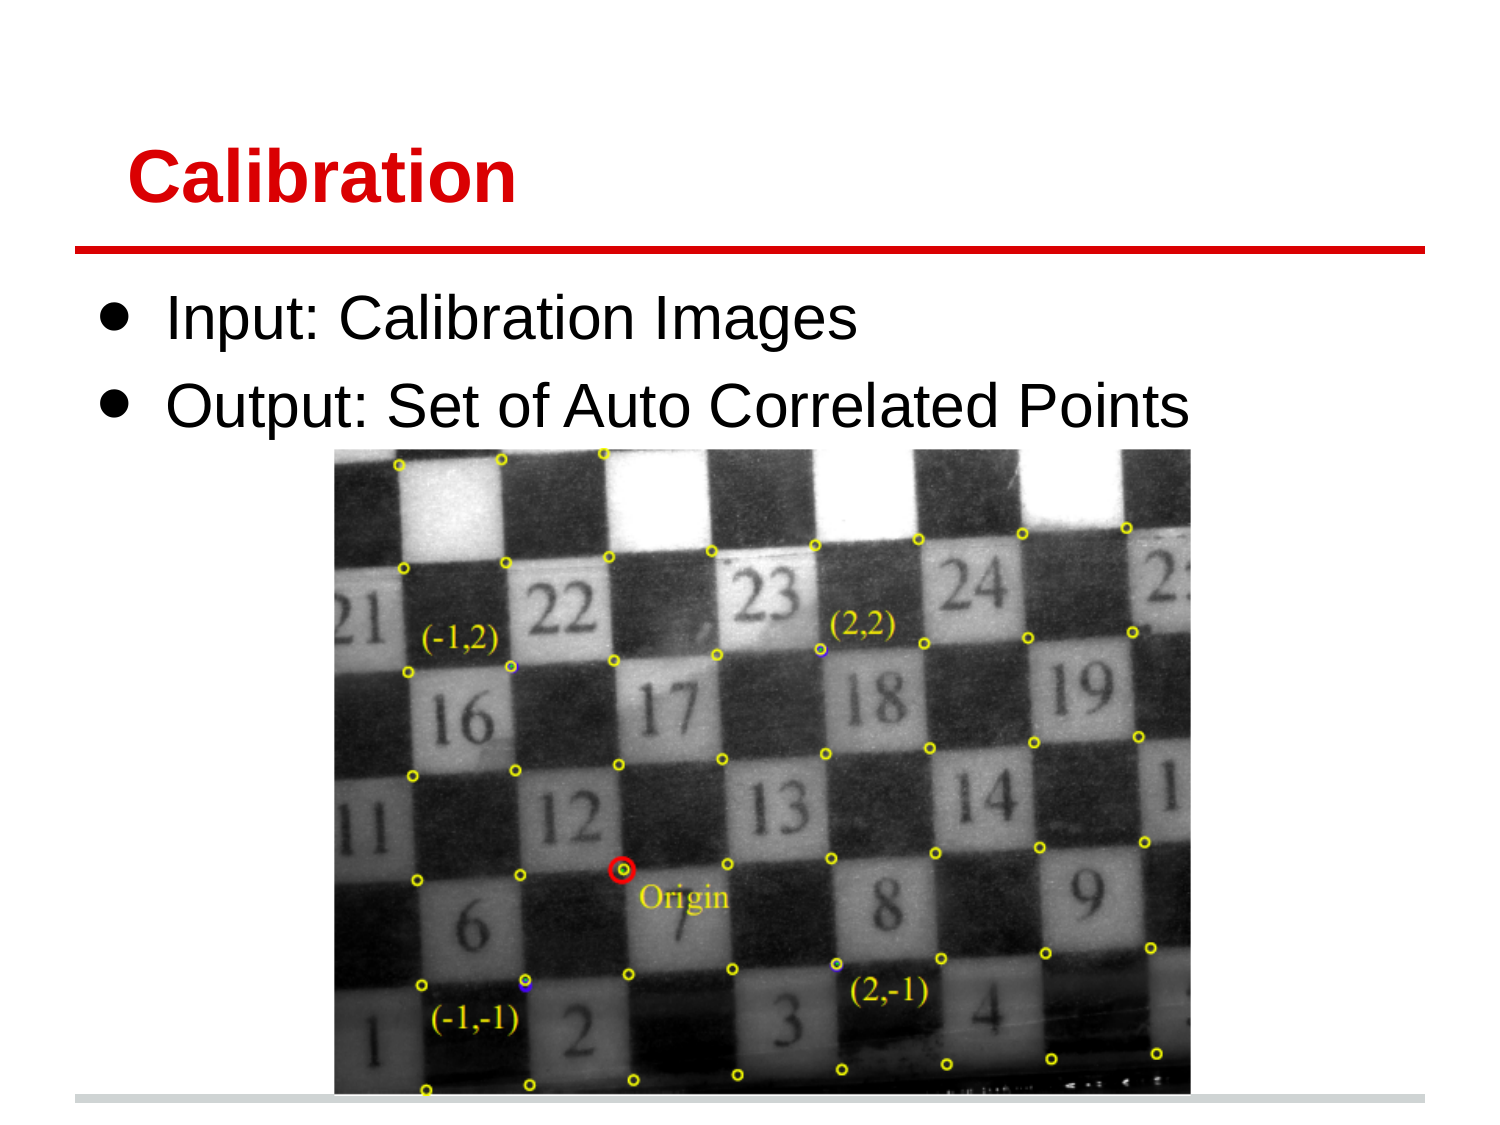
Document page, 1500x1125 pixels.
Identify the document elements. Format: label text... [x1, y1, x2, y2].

title Calibration [75, 45, 1425, 233]
list Input: Calibration Images Output: Set of Auto Correlated Points [75, 262, 1425, 1078]
text_box [334, 448, 1191, 1096]
